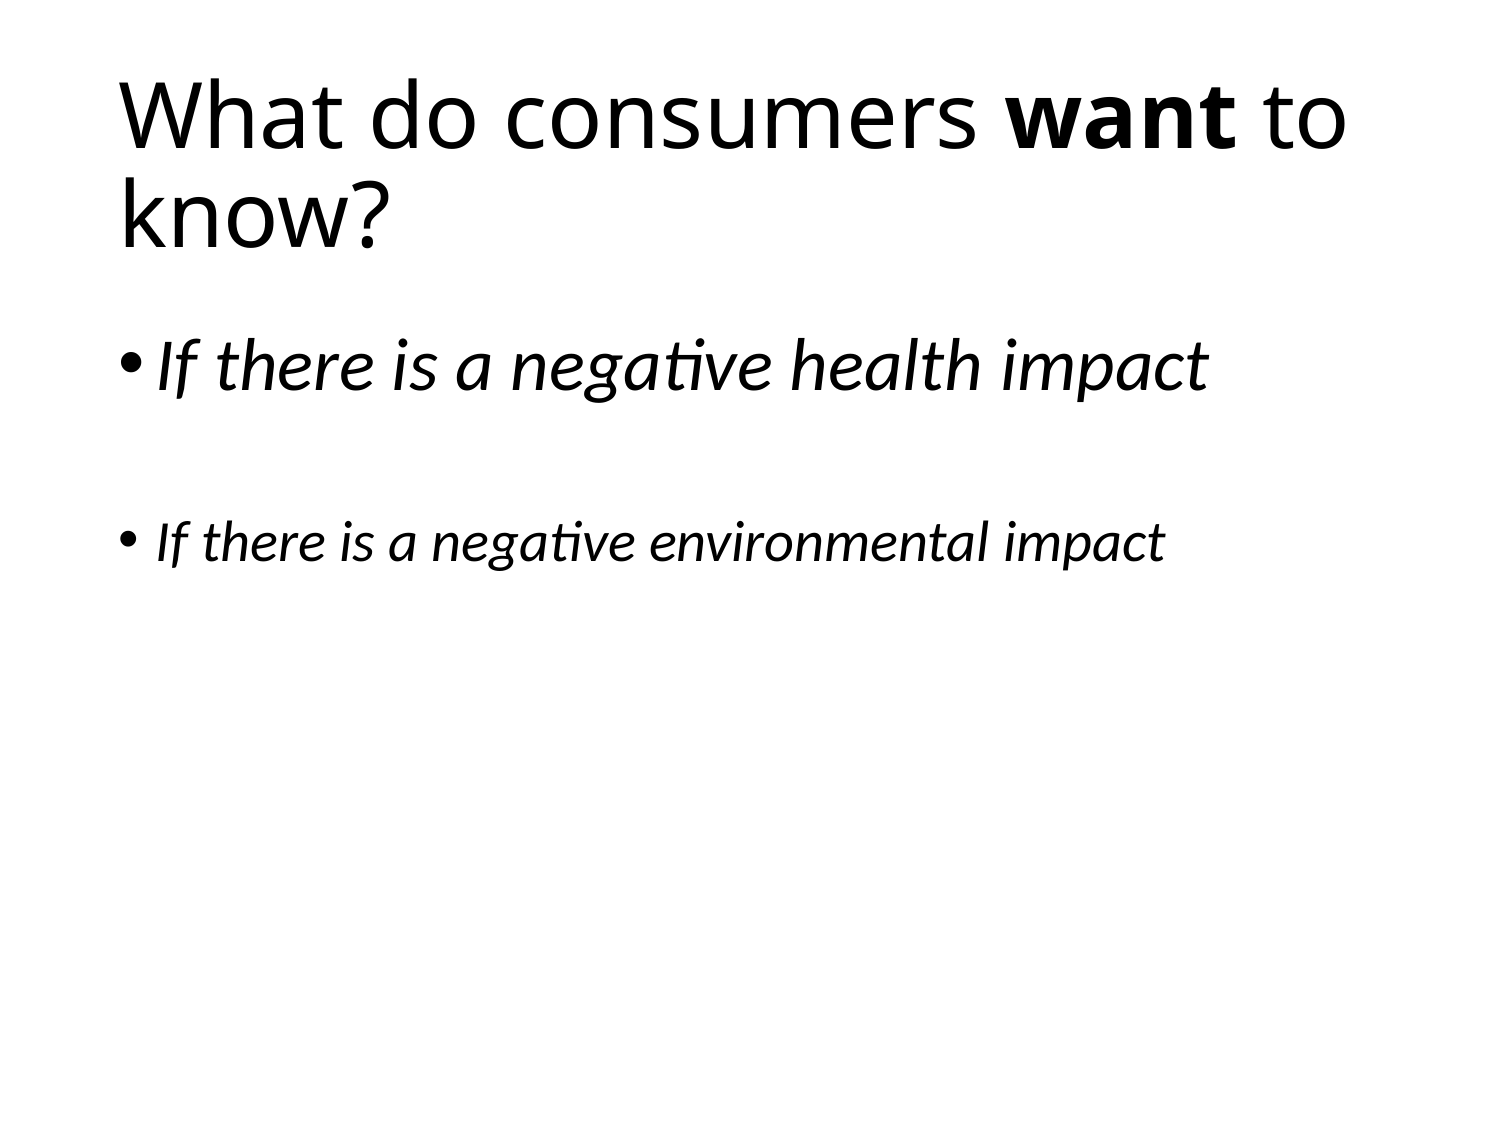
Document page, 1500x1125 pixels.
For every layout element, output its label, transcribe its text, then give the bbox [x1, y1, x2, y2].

title What do consumers want to know? [103, 59, 1397, 278]
list If there is a negative health impact If there is a negative environmental impact [103, 318, 1397, 1032]
